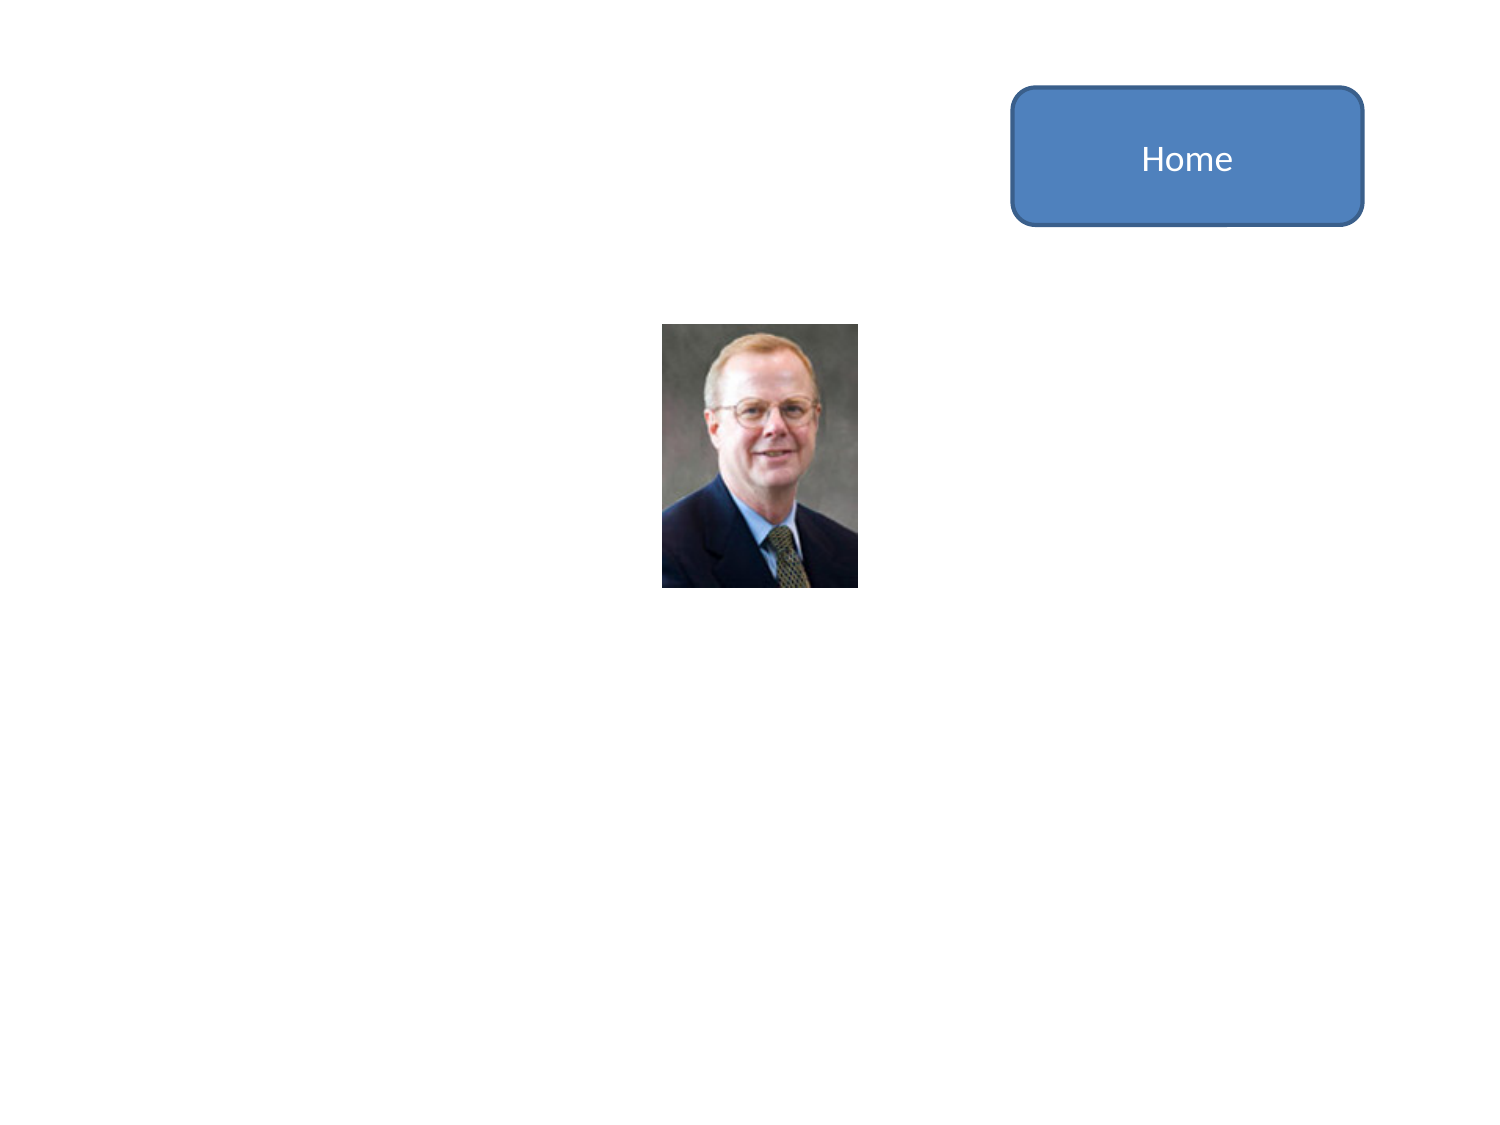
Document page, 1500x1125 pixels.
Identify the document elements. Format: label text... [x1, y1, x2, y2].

picture [662, 324, 858, 588]
text_box Home [1010, 85, 1365, 228]
